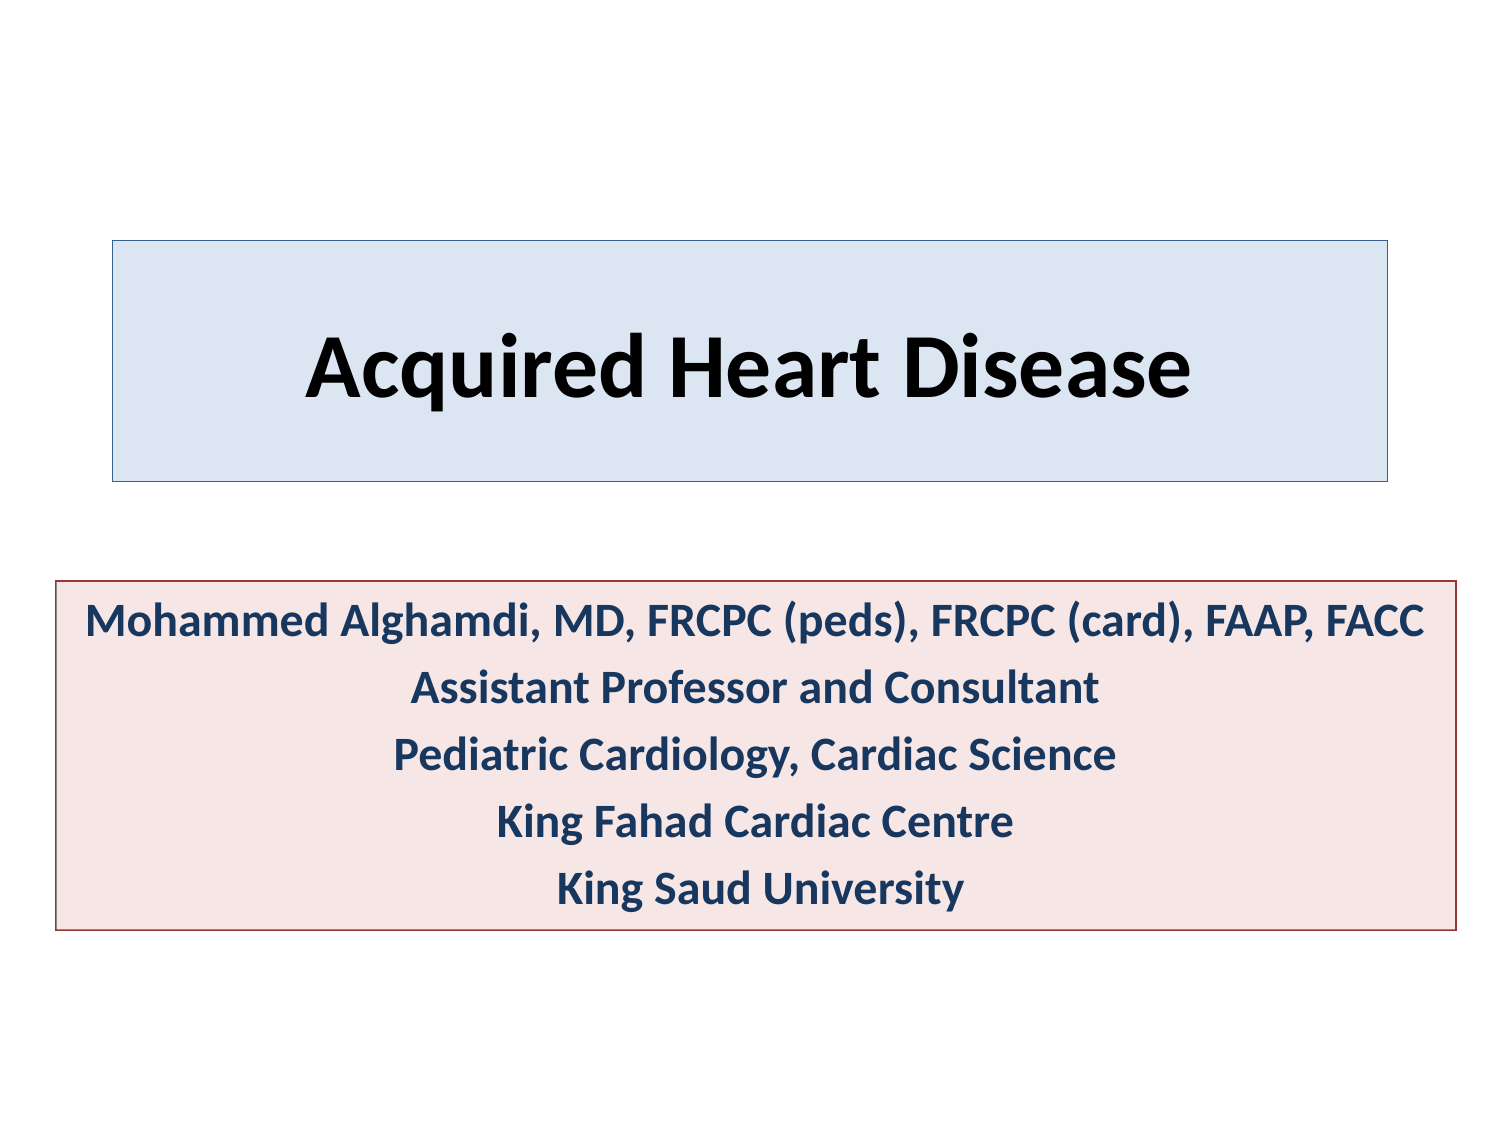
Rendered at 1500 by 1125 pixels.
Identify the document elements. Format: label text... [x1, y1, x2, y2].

text_box Mohammed Alghamdi, MD, FRCPC (peds), FRCPC (card), FAAP, FACC Assistant Professor and Consultant Pediatric Cardiology, Cardiac Science King Fahad Cardiac Centre King Saud University [55, 580, 1457, 931]
title Acquired Heart Disease [112, 240, 1388, 482]
